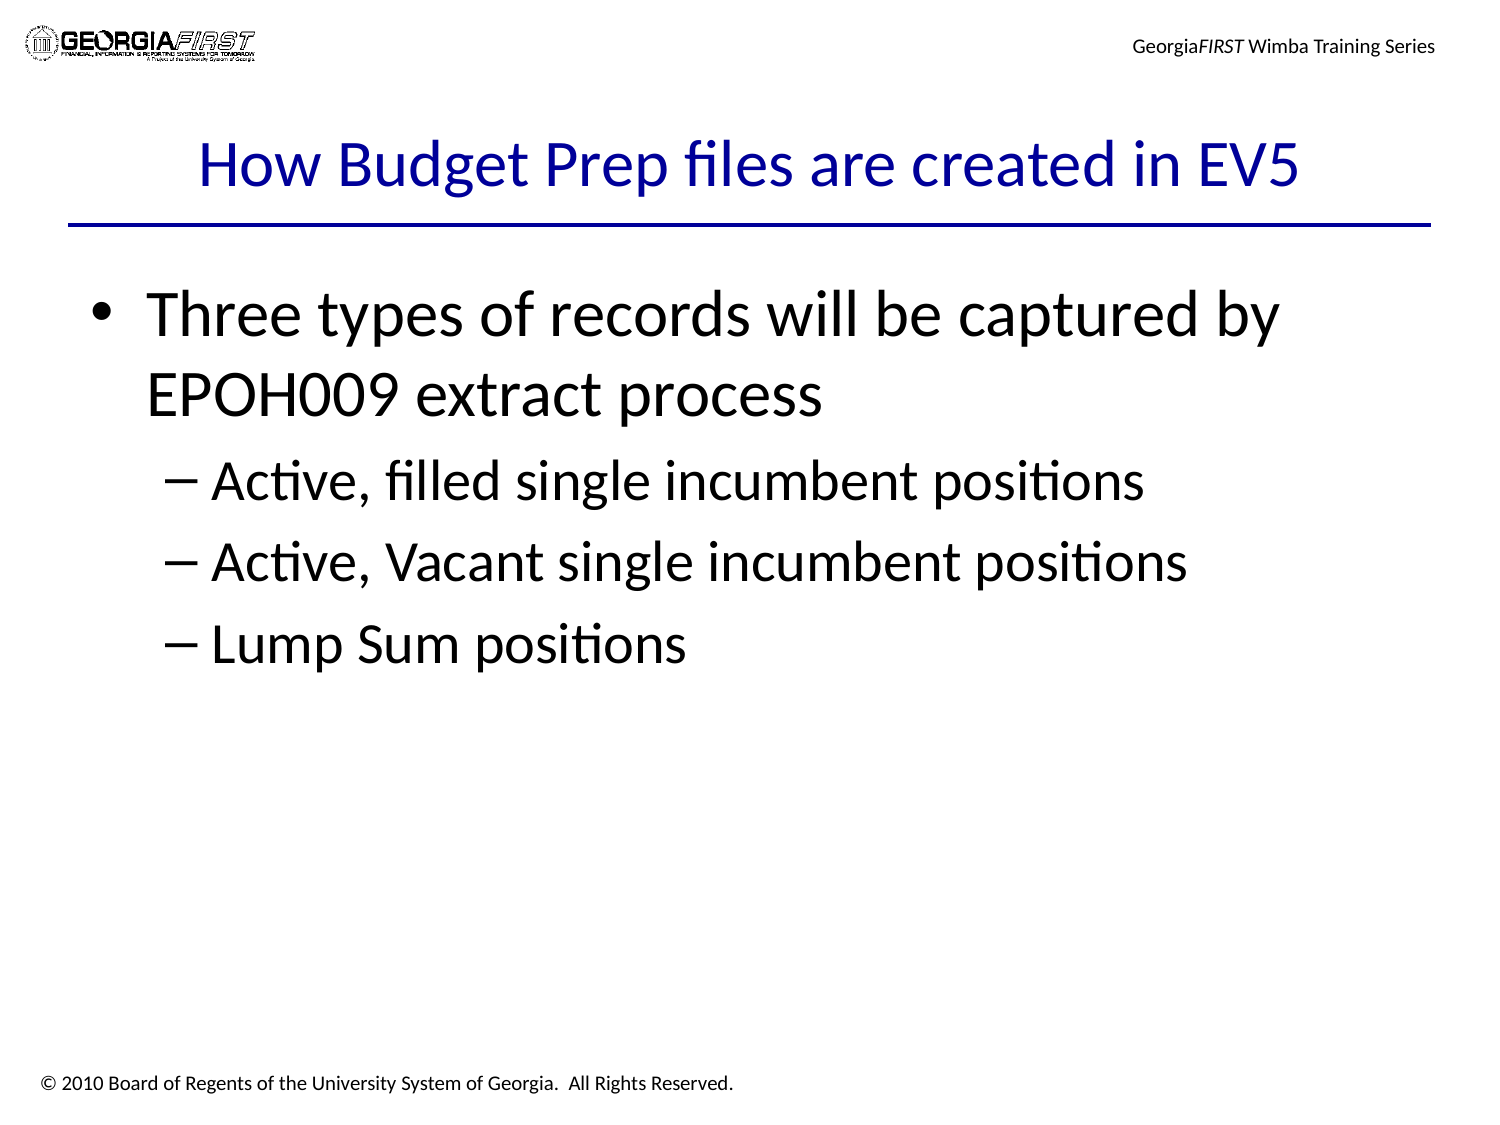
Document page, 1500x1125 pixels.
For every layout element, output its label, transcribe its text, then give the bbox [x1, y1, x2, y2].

list Three types of records will be captured by EPOH009 extract process Active, filled single incumbent positions Active, Vacant single incumbent positions Lump Sum positions [75, 262, 1425, 1005]
picture [24, 24, 255, 63]
title How Budget Prep files are created in EV5 [75, 87, 1425, 233]
